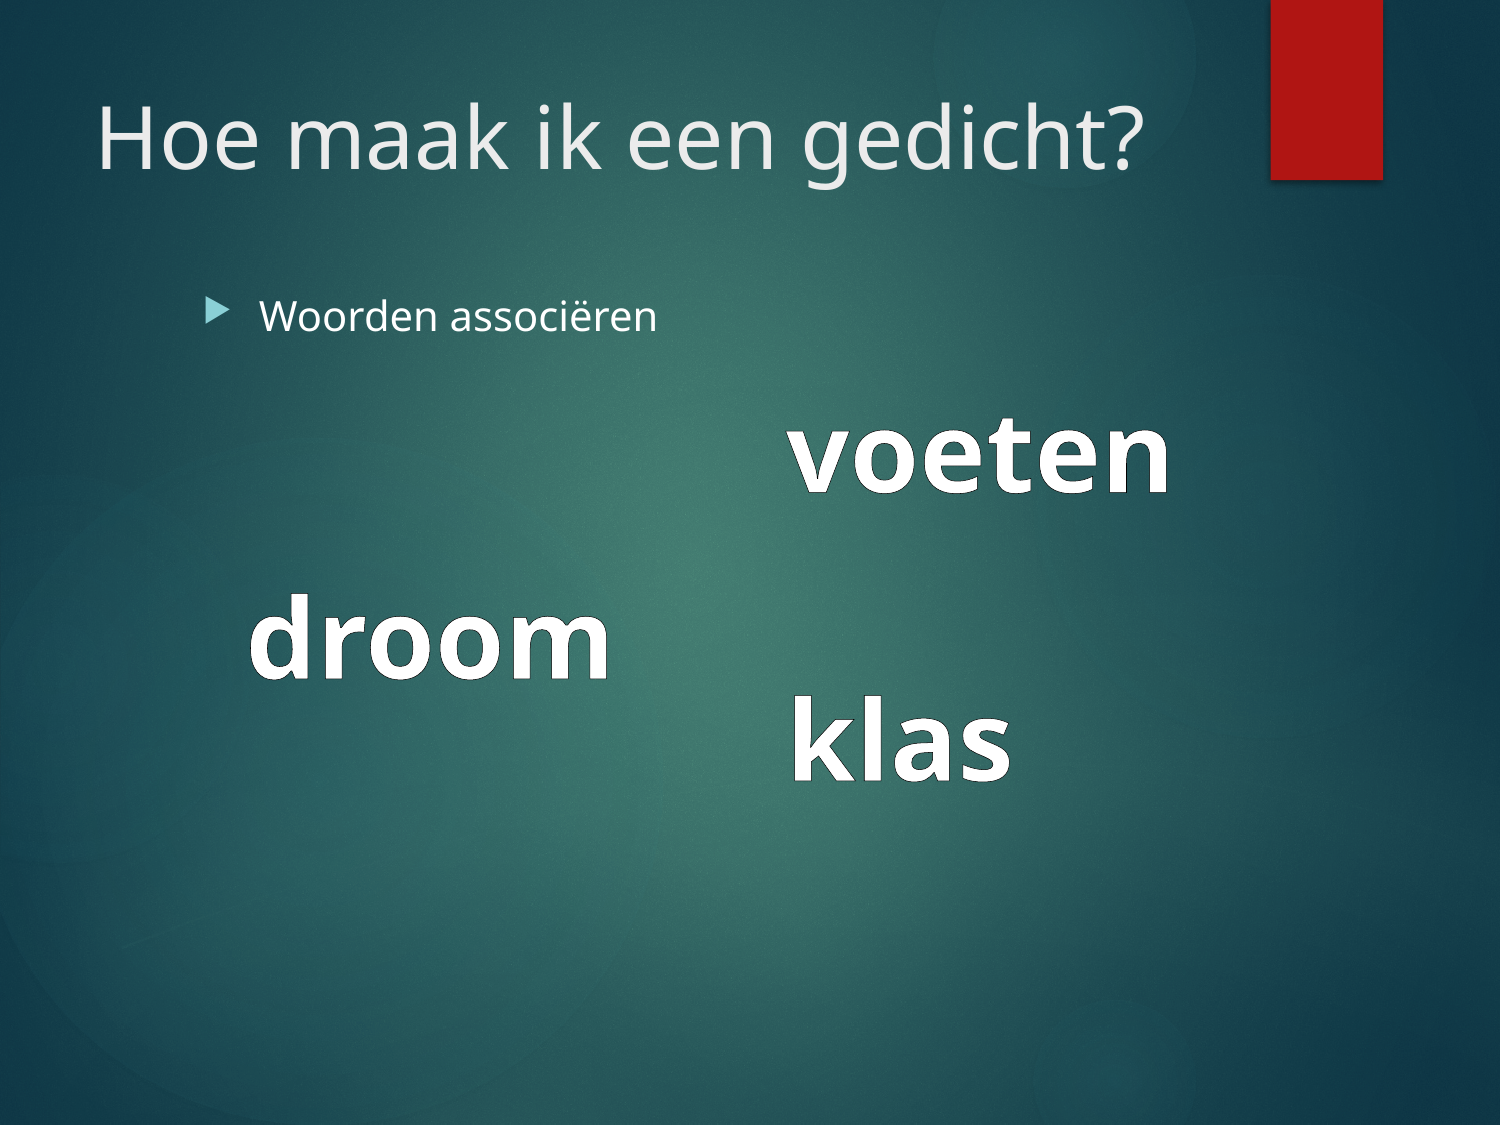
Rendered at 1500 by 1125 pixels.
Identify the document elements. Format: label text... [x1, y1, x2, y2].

text_box klas [770, 660, 1029, 811]
text_box voeten [770, 372, 1191, 523]
list Woorden associëren [187, 211, 1411, 892]
text_box droom [230, 558, 631, 709]
title Hoe maak ik een gedicht? [79, 74, 1313, 304]
